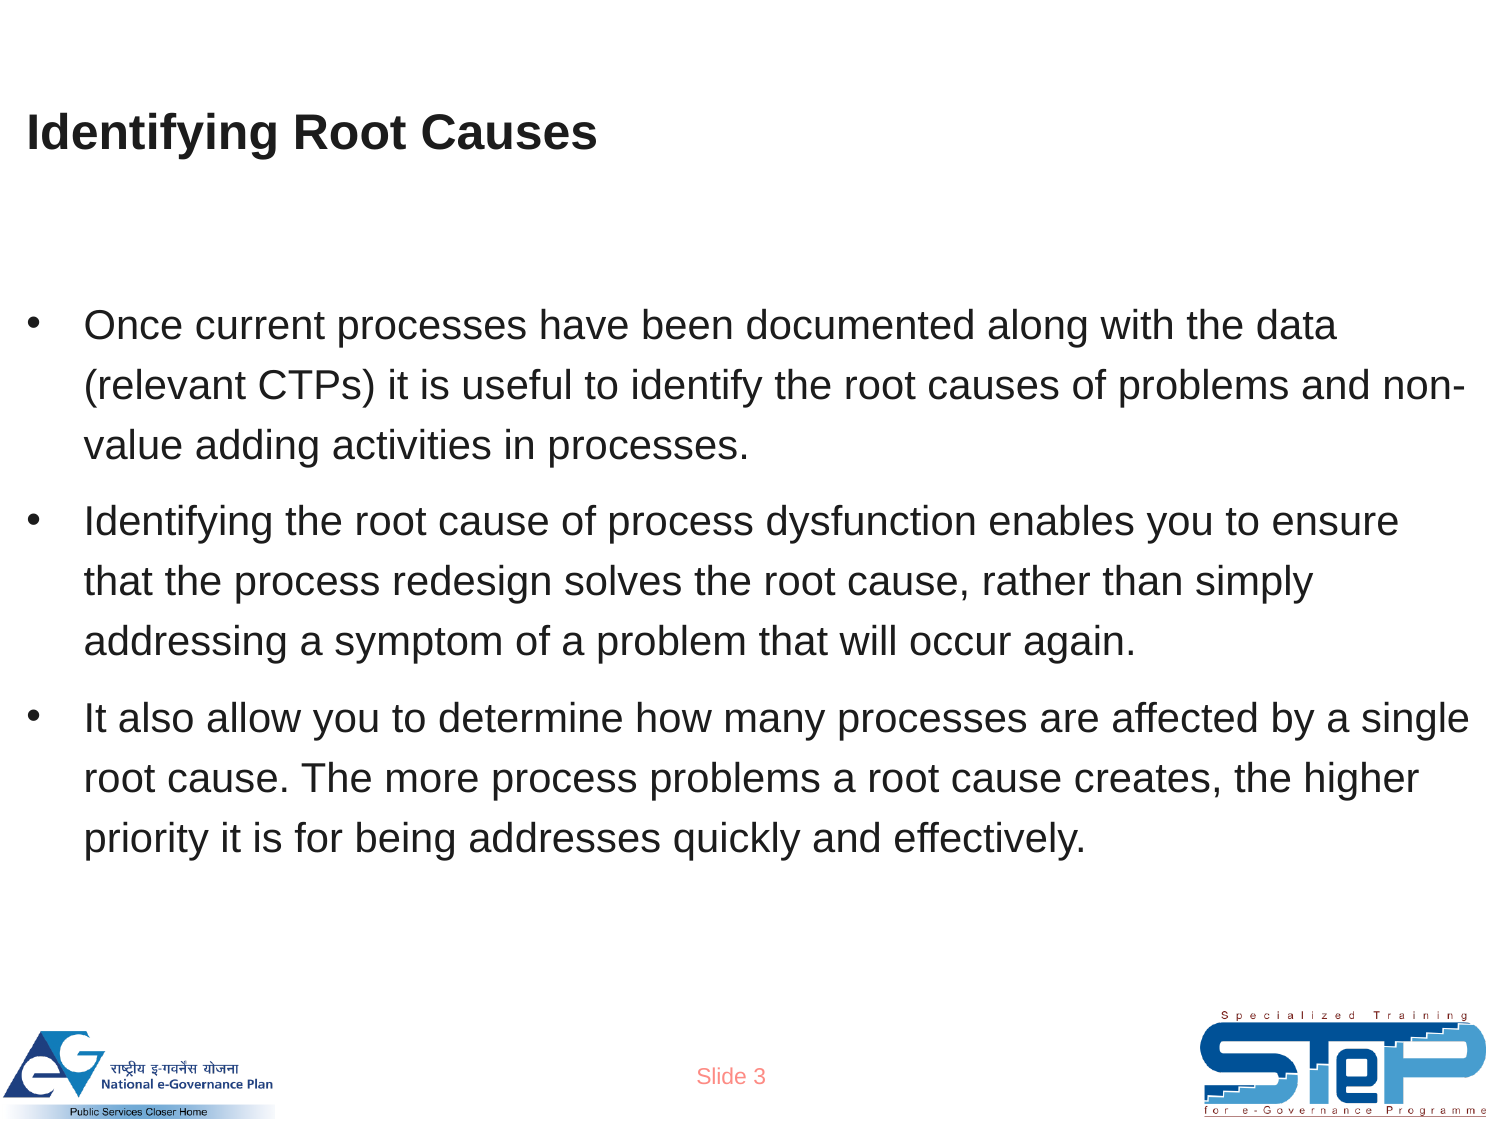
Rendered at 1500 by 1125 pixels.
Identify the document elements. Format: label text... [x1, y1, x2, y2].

picture [2, 1031, 275, 1119]
title Identifying Root Causes [26, 99, 1472, 224]
picture [1200, 1011, 1486, 1117]
list Once current processes have been documented along with the data (relevant CTPs) it is useful to identify the root causes of problems and non-value adding activities in processes. Identifying the root cause of process dysfunction enables you to ensure that the process redesign solves the root cause, rather than simply addressing a symptom of a problem that will occur again. It also allow you to determine how many processes are affected by a single root cause. The more process problems a root cause creates, the higher priority it is for being addresses quickly and effectively. [26, 287, 1474, 999]
